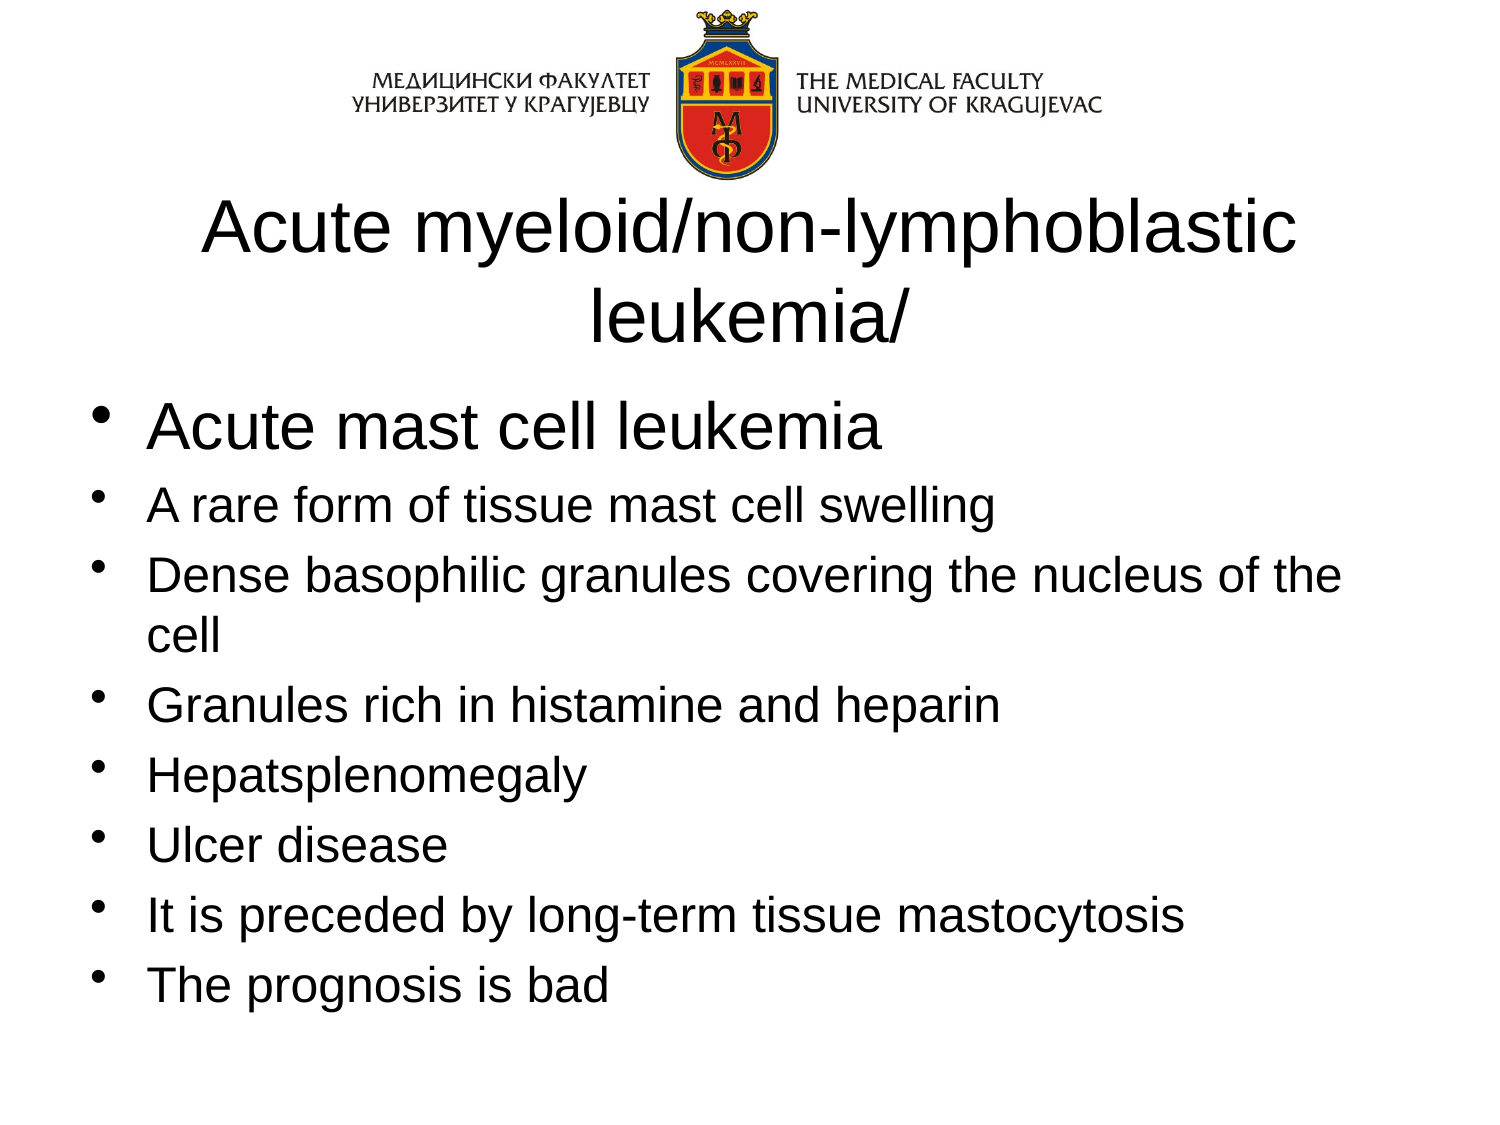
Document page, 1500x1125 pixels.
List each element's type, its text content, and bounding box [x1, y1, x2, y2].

list Acute mast cell leukemia A rare form of tissue mast cell swelling Dense basophilic granules covering the nucleus of the cell Granules rich in histamine and heparin Hepatsplenomegaly Ulcer disease It is preceded by long-term tissue mastocytosis The prognosis is bad [74, 374, 1426, 1118]
title Acute myeloid/non-lymphoblastic leukemia/ [74, 173, 1426, 362]
picture [328, 0, 1125, 173]
